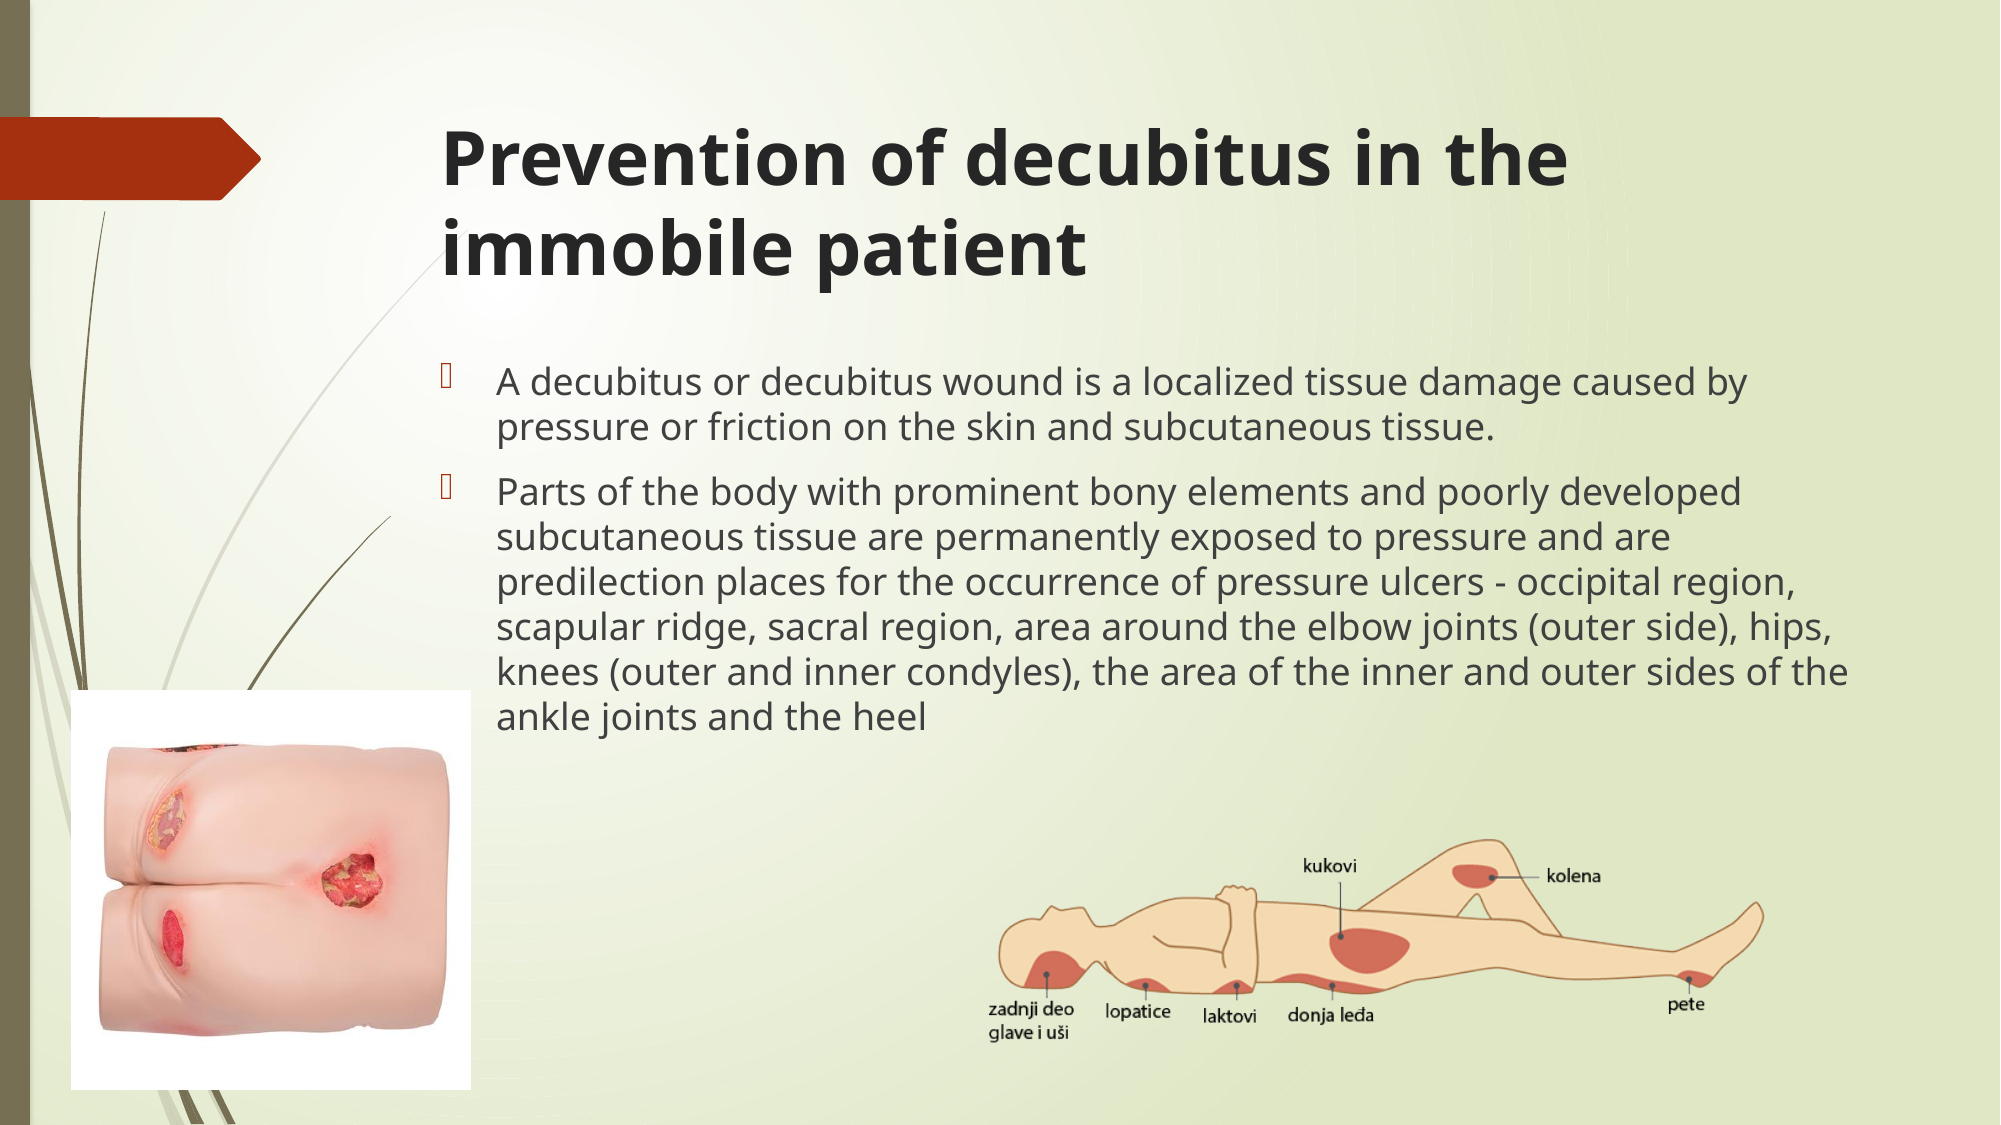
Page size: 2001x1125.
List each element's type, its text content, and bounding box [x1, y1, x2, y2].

title Prevention of decubitus in the immobile patient [425, 102, 1888, 313]
list A decubitus or decubitus wound is a localized tissue damage caused by pressure or friction on the skin and subcutaneous tissue. Parts of the body with prominent bony elements and poorly developed subcutaneous tissue are permanently exposed to pressure and are predilection places for the occurrence of pressure ulcers - occipital region, scapular ridge, sacral region, area around the elbow joints (outer side), hips, knees (outer and inner condyles), the area of the inner and outer sides of the ankle joints and the heel [424, 350, 1888, 970]
picture [941, 792, 1790, 1090]
picture [71, 690, 471, 1090]
